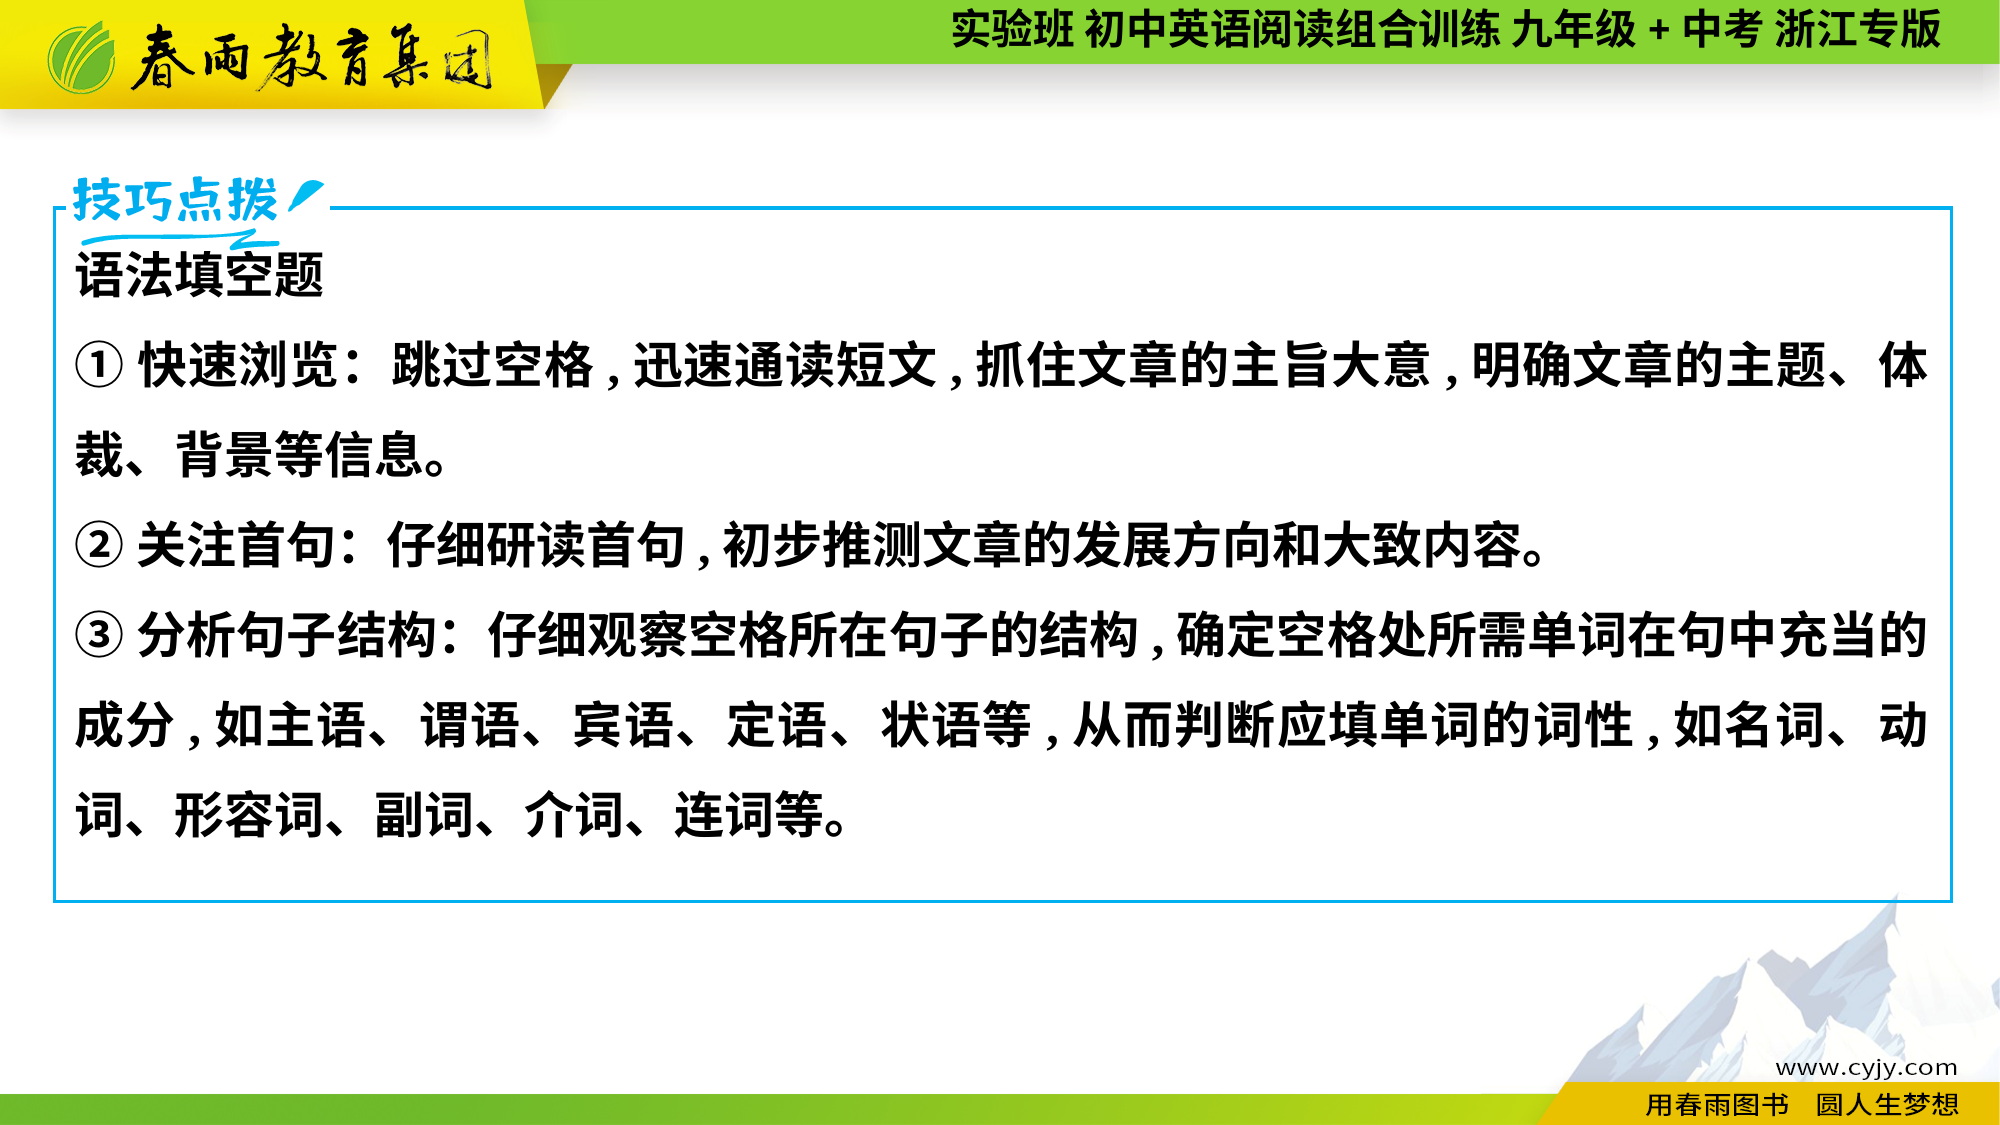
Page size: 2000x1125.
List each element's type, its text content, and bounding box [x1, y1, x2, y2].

picture [0, 0, 2000, 1125]
list 语法填空题 ①快速浏览：跳过空格,迅速通读短文,抓住文章的主旨大意,明确文章的主题、体裁、背景等信息。 ②关注首句：仔细研读首句,初步推测文章的发展方向和大致内容。 ③分析句子结构：仔细观察空格所在句子的结构,确定空格处所需单词在句中充当的成分,如主语、谓语、宾语、定语、状语等,从而判断应填单词的词性,如名词、动词、形容词、副词、介词、连词等。 [59, 146, 1944, 877]
text_box [54, 208, 1952, 902]
